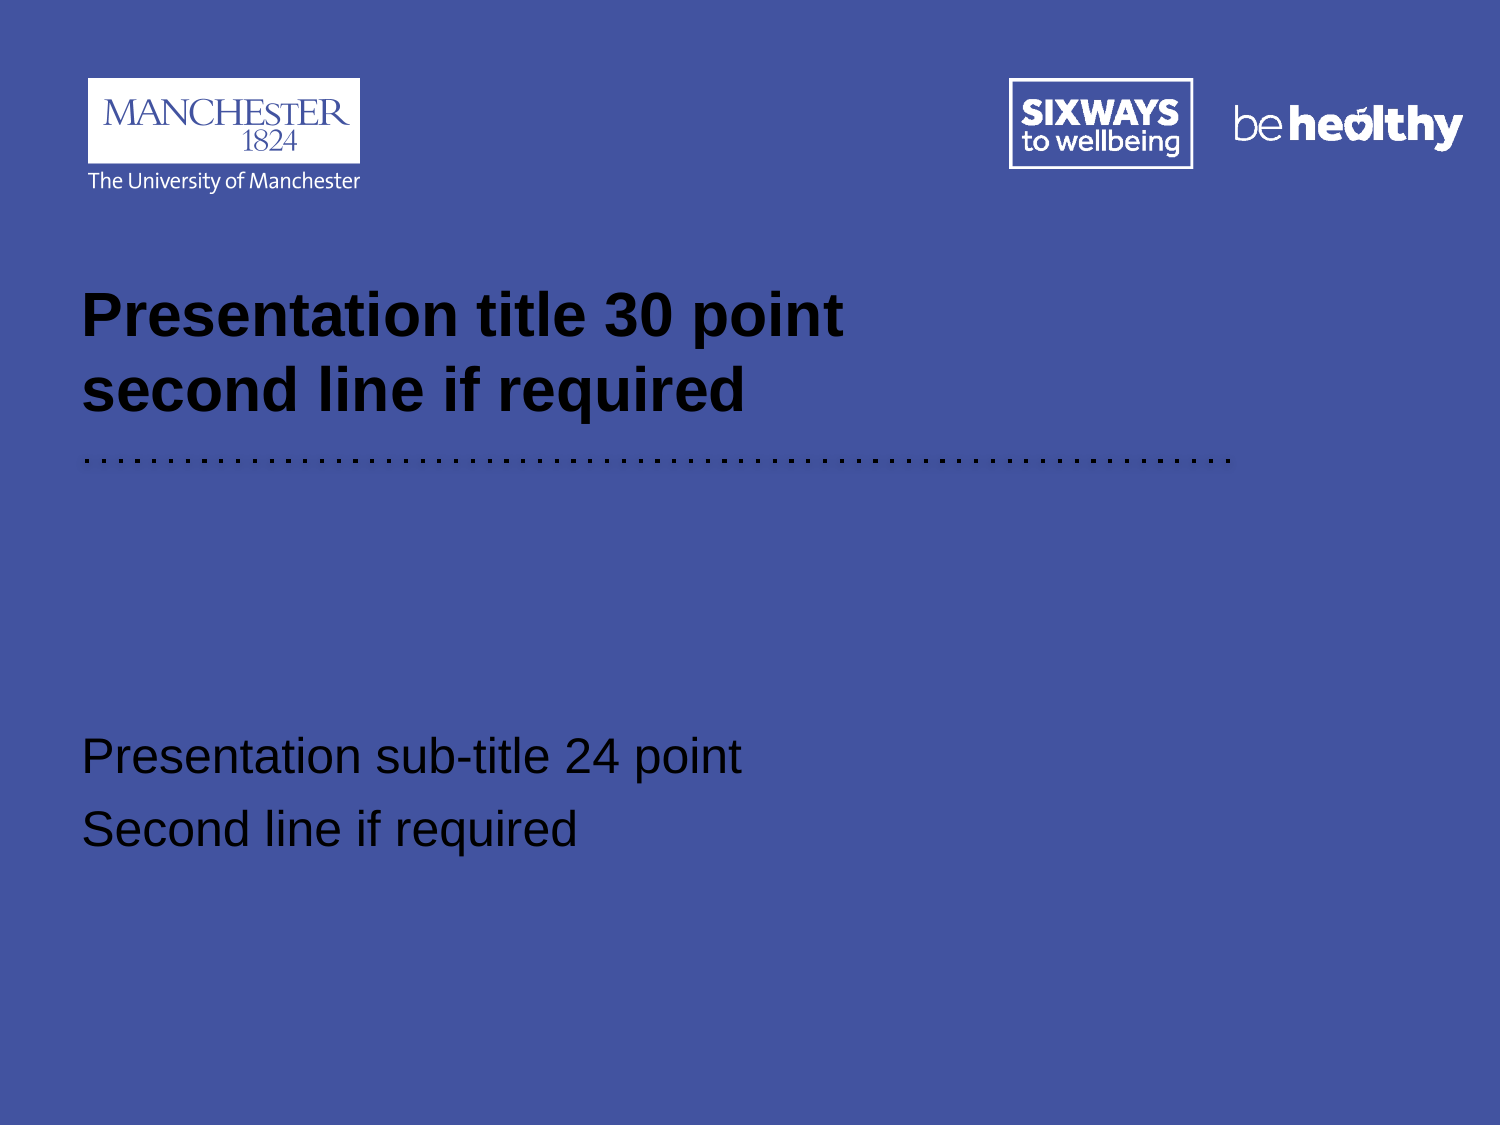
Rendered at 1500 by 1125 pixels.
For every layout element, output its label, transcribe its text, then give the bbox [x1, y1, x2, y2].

text_box Presentation sub-title 24 point Second line if required [66, 704, 1186, 864]
picture [88, 78, 360, 194]
text_box Presentation title 30 point second line if required [66, 266, 1257, 432]
picture [1009, 78, 1463, 169]
